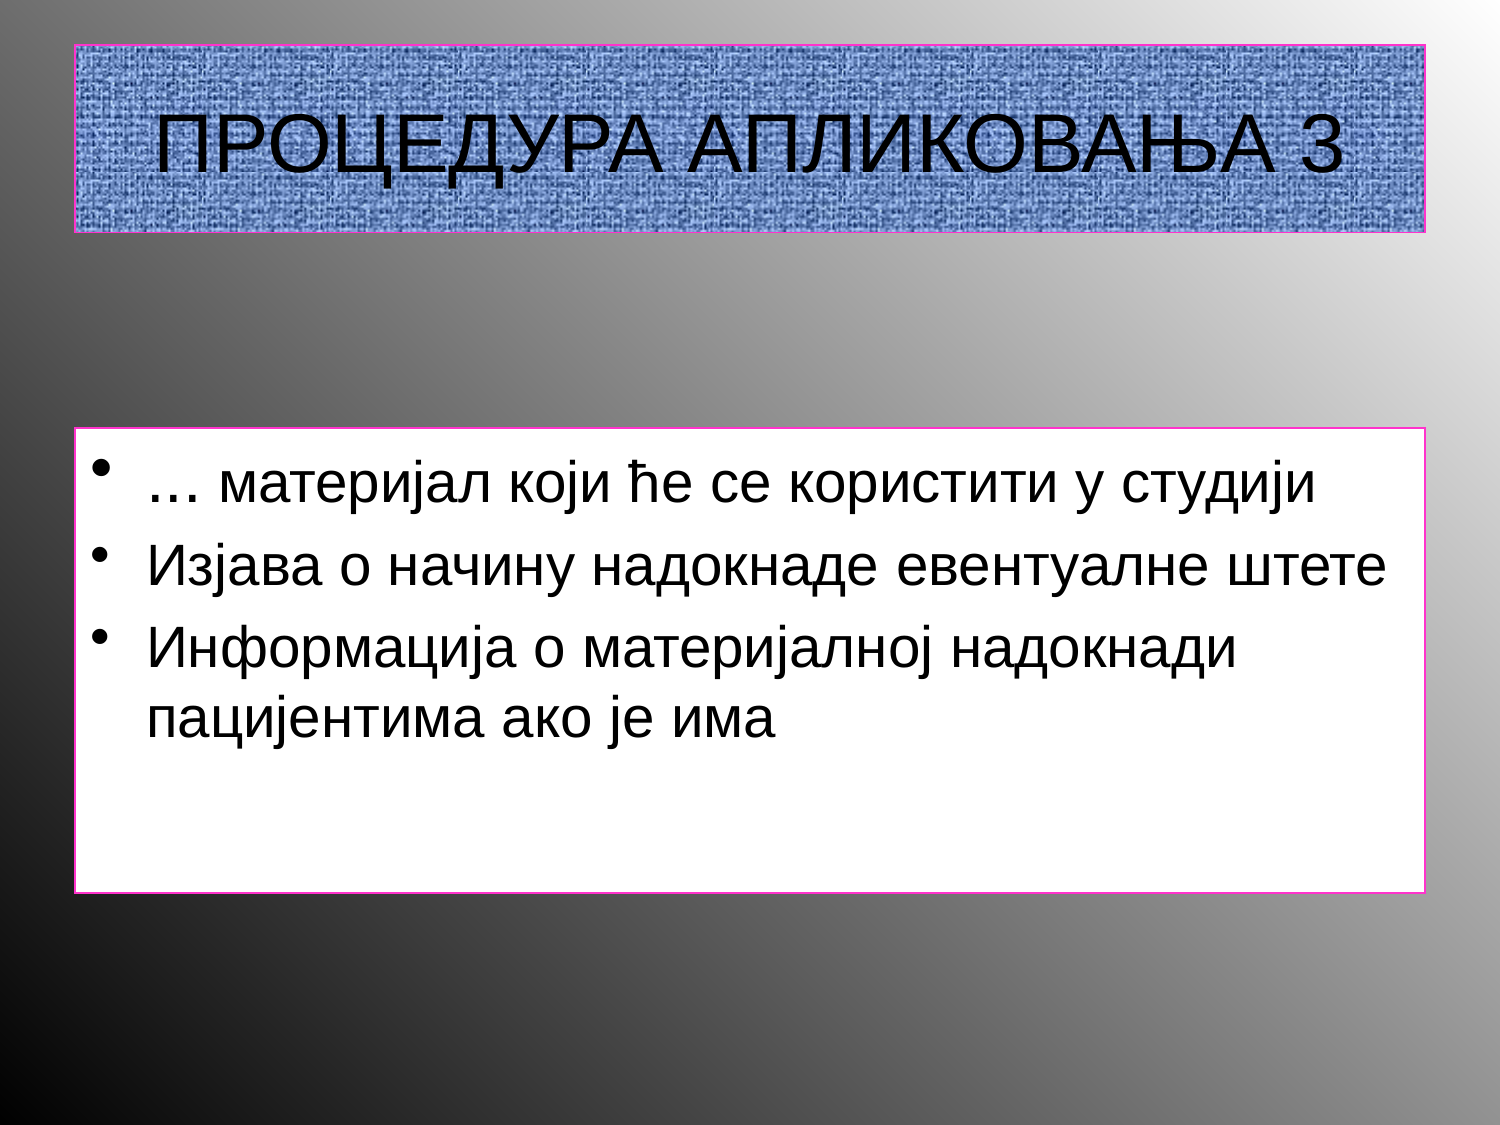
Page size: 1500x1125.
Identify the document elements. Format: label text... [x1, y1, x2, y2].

title ПРОЦЕДУРА АПЛИКОВАЊА 3 [74, 44, 1426, 233]
list ... материјал који ће се користити у студији Изјава о начину надокнаде евентуалне штете Информација о материјалној надокнади пацијентима ако је има [74, 427, 1426, 894]
